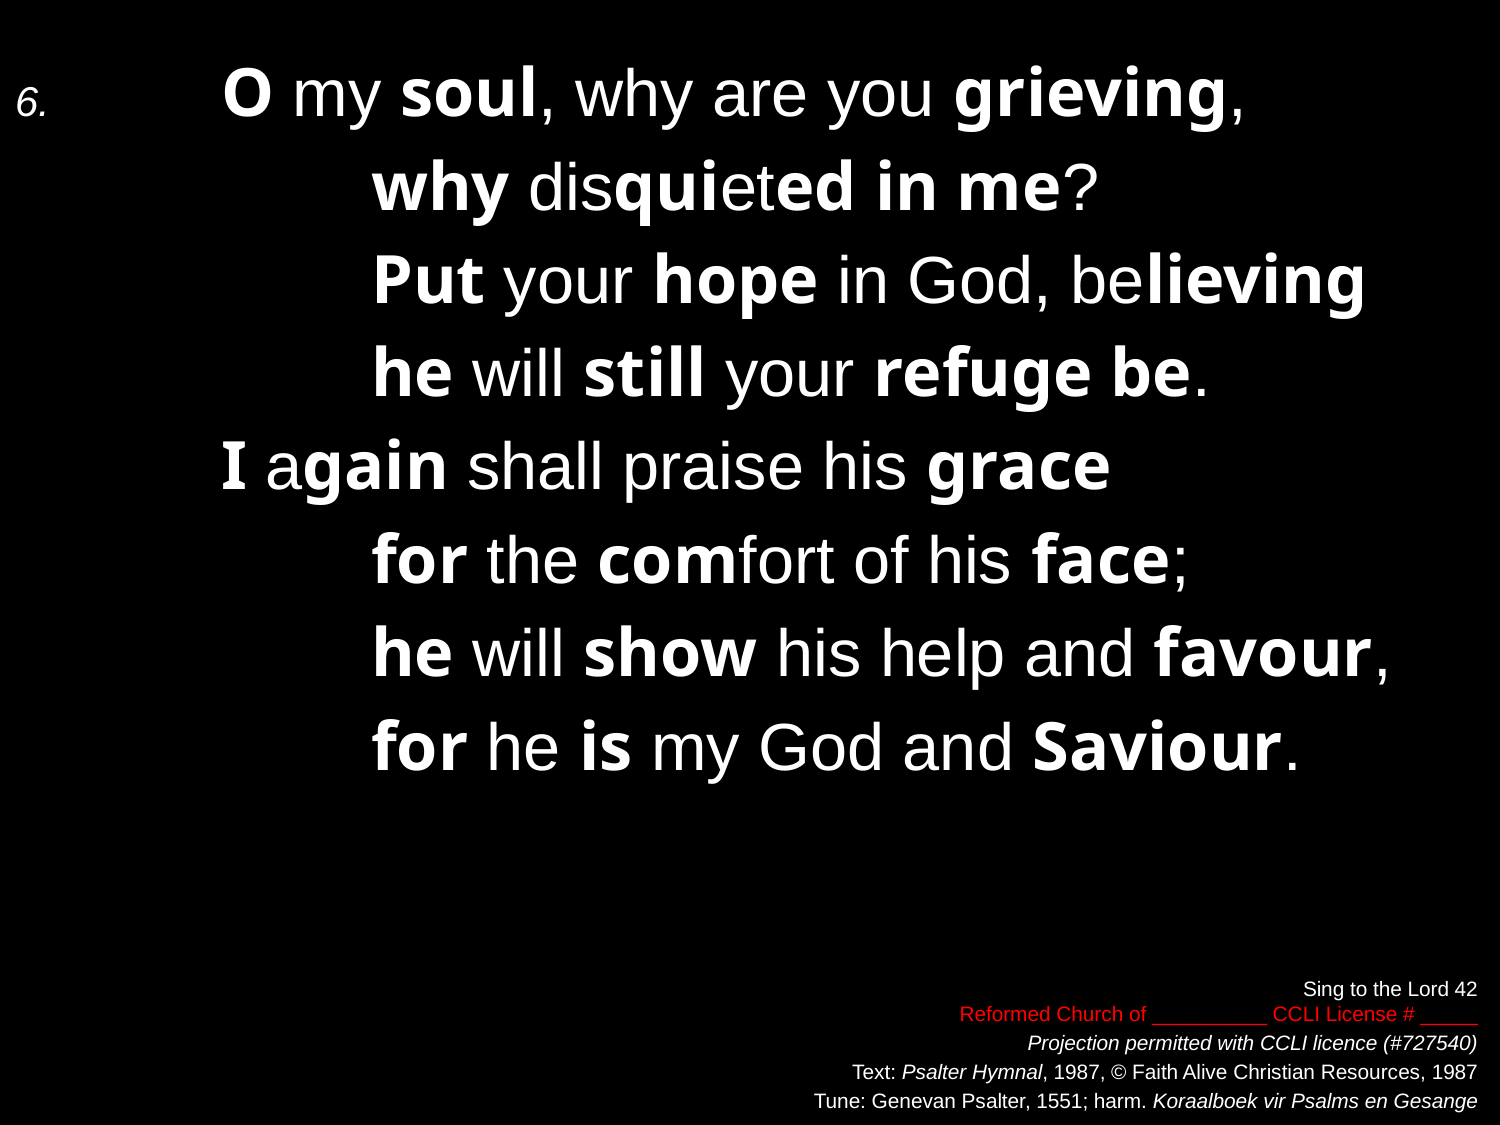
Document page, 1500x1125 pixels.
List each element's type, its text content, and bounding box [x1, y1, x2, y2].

text_box Sing to the Lord 42 Reformed Church of __________ CCLI License # _____ Projection permitted with CCLI licence (#727540) Text: Psalter Hymnal, 1987, © Faith Alive Christian Resources, 1987 Tune: Genevan Psalter, 1551; harm. Koraalboek vir Psalms en Gesange [0, 967, 1493, 1121]
list 6. O my soul, why are you grieving, why disquieted in me? Put your hope in God, believing he will still your refuge be. I again shall praise his grace for the comfort of his face; he will show his help and favour, for he is my God and Saviour. [0, 42, 1500, 1047]
